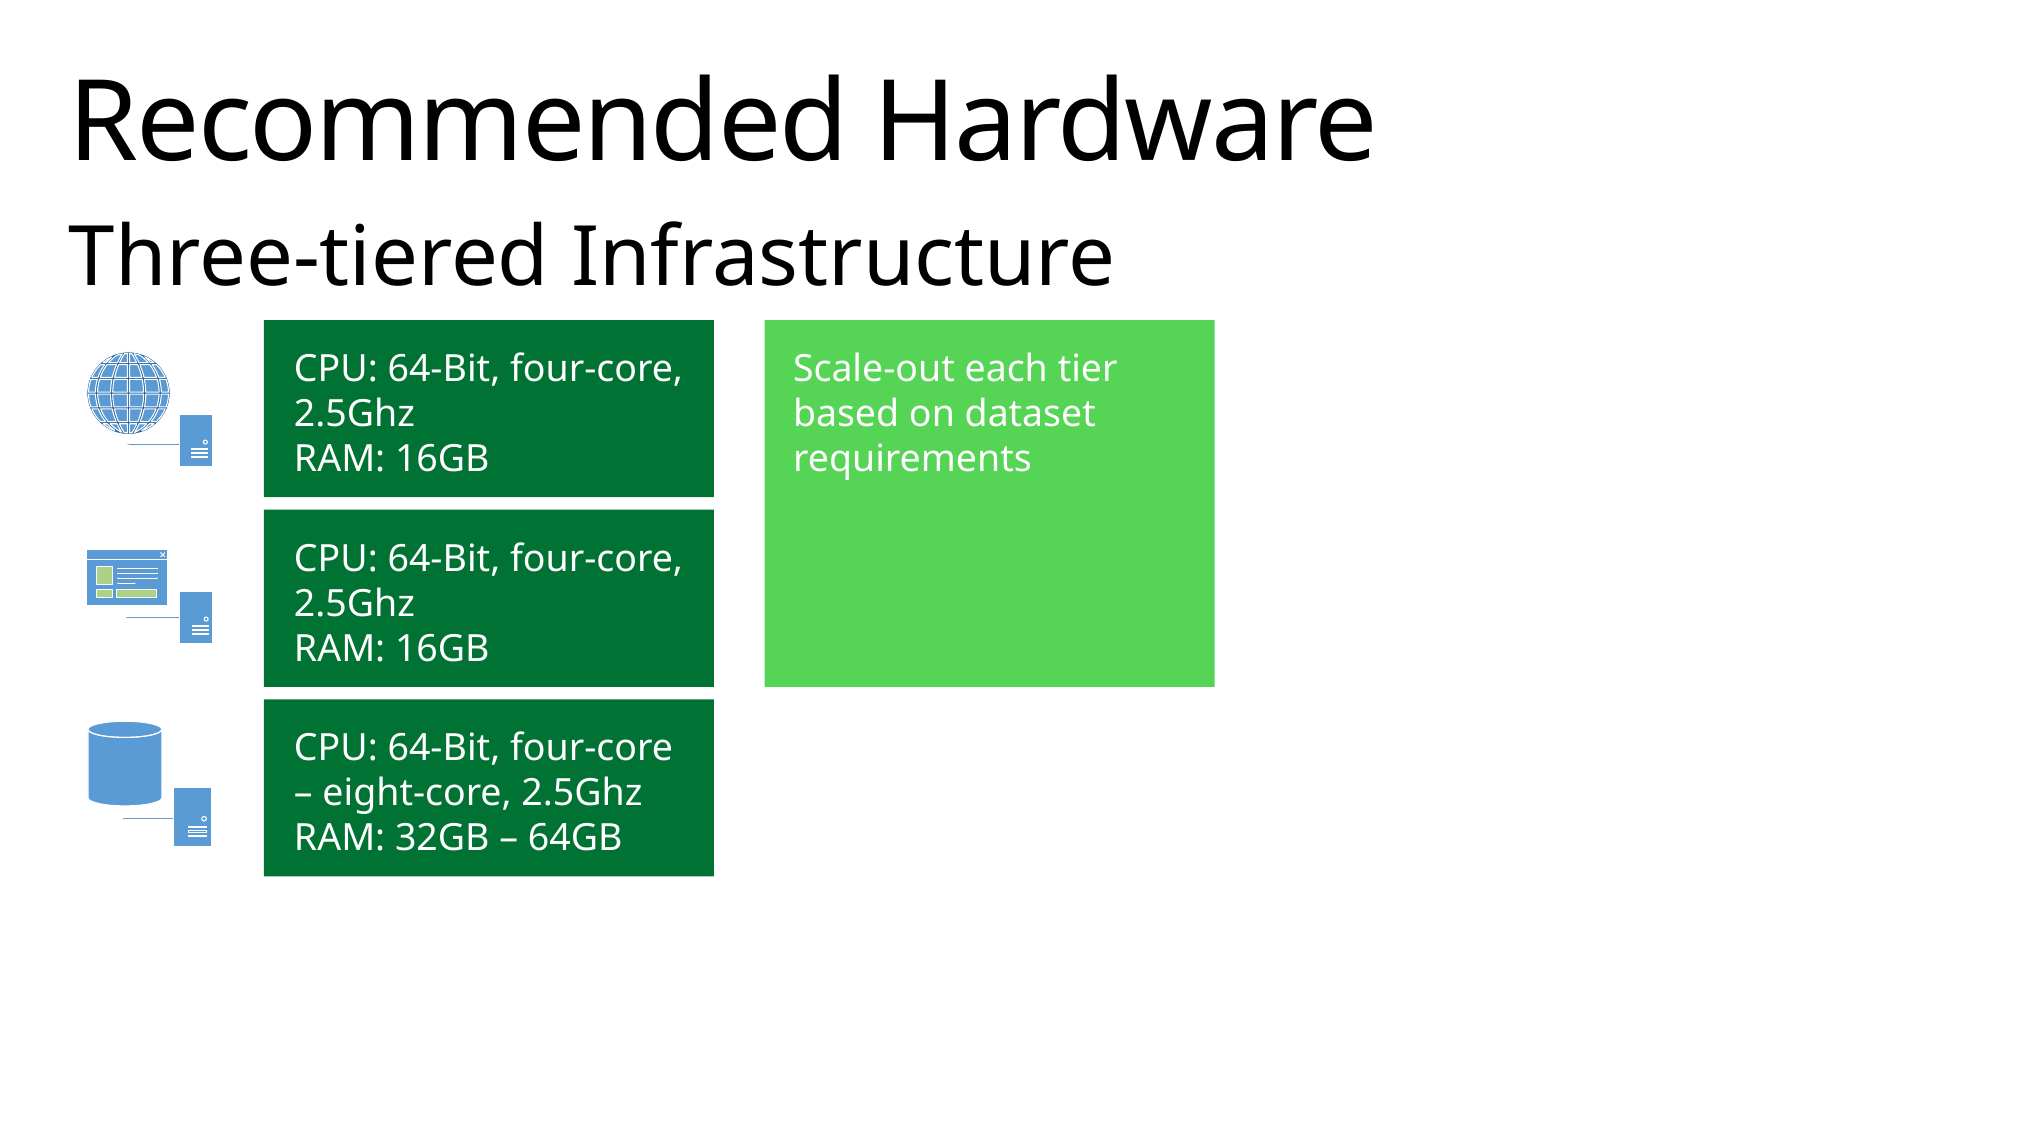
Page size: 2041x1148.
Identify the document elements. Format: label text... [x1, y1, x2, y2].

picture [83, 348, 214, 848]
text_box CPU: 64-Bit, four-core, 2.5Ghz RAM: 16GB [263, 509, 715, 688]
text_box Scale-out each tier based on dataset requirements [764, 319, 1215, 688]
text_box CPU: 64-Bit, four-core – eight-core, 2.5Ghz RAM: 32GB – 64GB [263, 699, 715, 877]
list Three-tiered Infrastructure [45, 198, 1996, 321]
text_box CPU: 64-Bit, four-core, 2.5Ghz RAM: 16GB [263, 319, 715, 498]
title Recommended Hardware [45, 48, 1996, 198]
